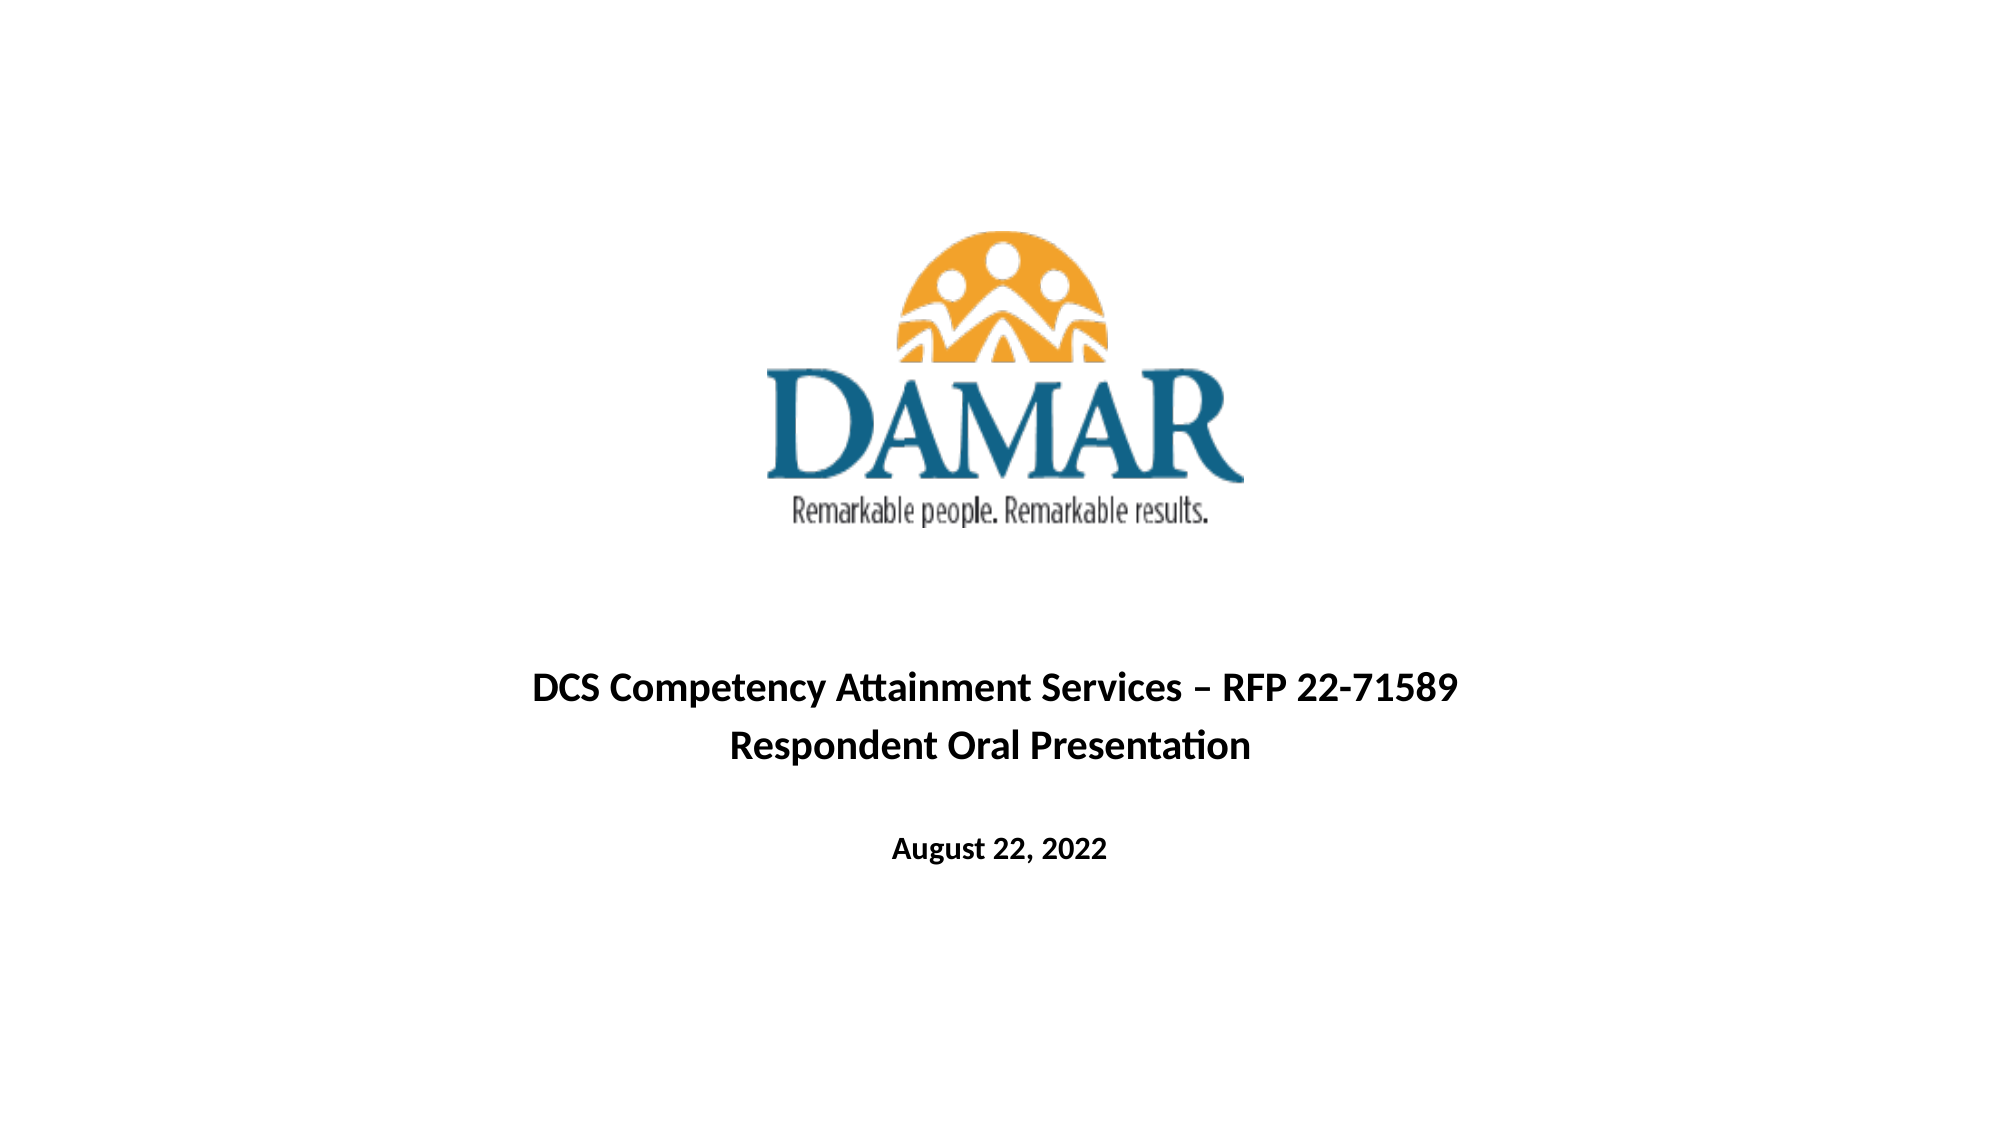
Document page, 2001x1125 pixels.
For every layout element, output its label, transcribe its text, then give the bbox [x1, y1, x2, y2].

picture [767, 231, 1244, 529]
subtitle DCS Competency Attainment Services – RFP 22-71589 Respondent Oral Presentation August 22, 2022 [249, 605, 1750, 877]
